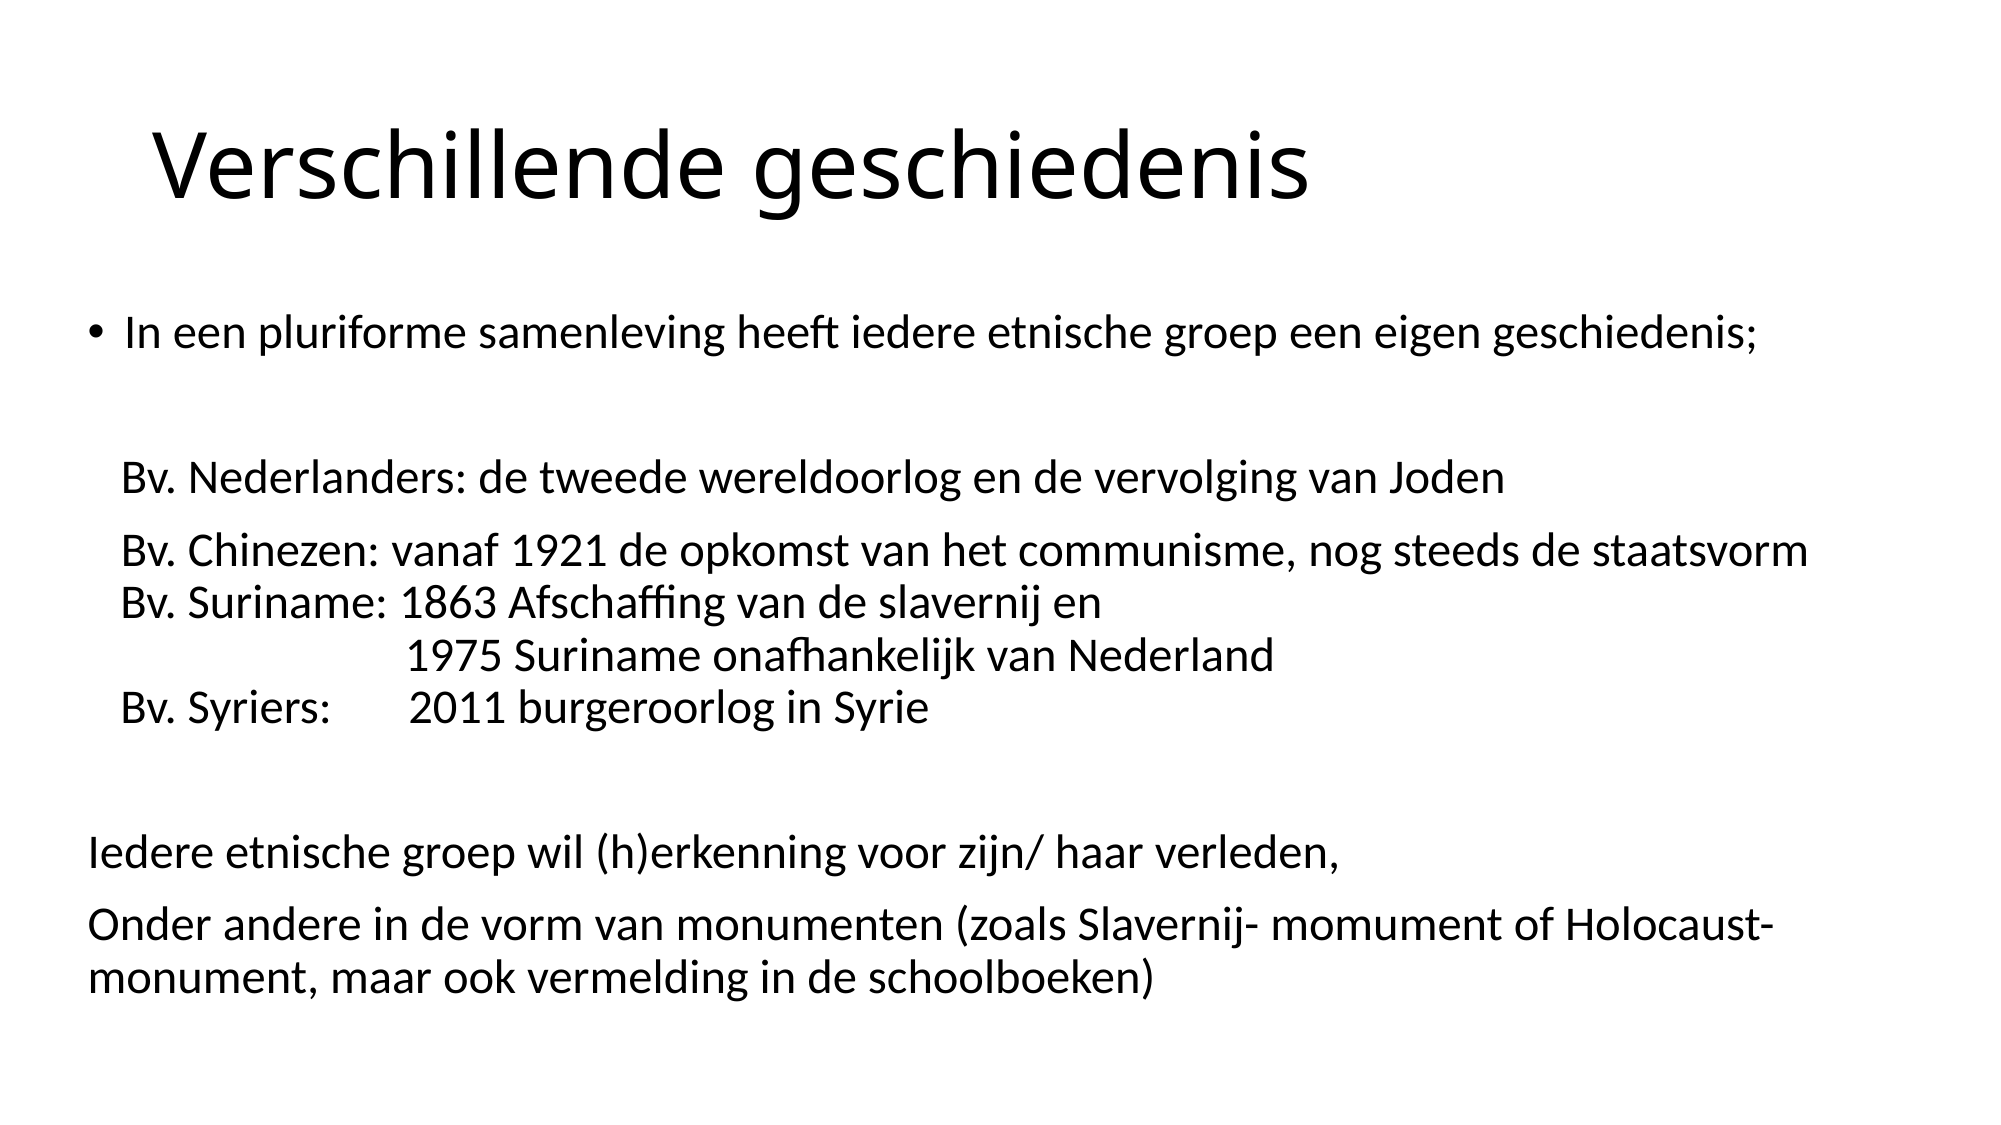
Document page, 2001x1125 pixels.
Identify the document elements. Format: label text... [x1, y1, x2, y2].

list In een pluriforme samenleving heeft iedere etnische groep een eigen geschiedenis; Bv. Nederlanders: de tweede wereldoorlog en de vervolging van Joden Bv. Chinezen: vanaf 1921 de opkomst van het communisme, nog steeds de staatsvorm Bv. Suriname: 1863 Afschaffing van de slavernij en 1975 Suriname onafhankelijk van Nederland Bv. Syriers: 2011 burgeroorlog in Syrie Iedere etnische groep wil (h)erkenning voor zijn/ haar verleden, Onder andere in de vorm van monumenten (zoals Slavernij- momument of Holocaust- monument, maar ook vermelding in de schoolboeken) [72, 299, 2000, 1014]
title Verschillende geschiedenis [137, 59, 1863, 278]
